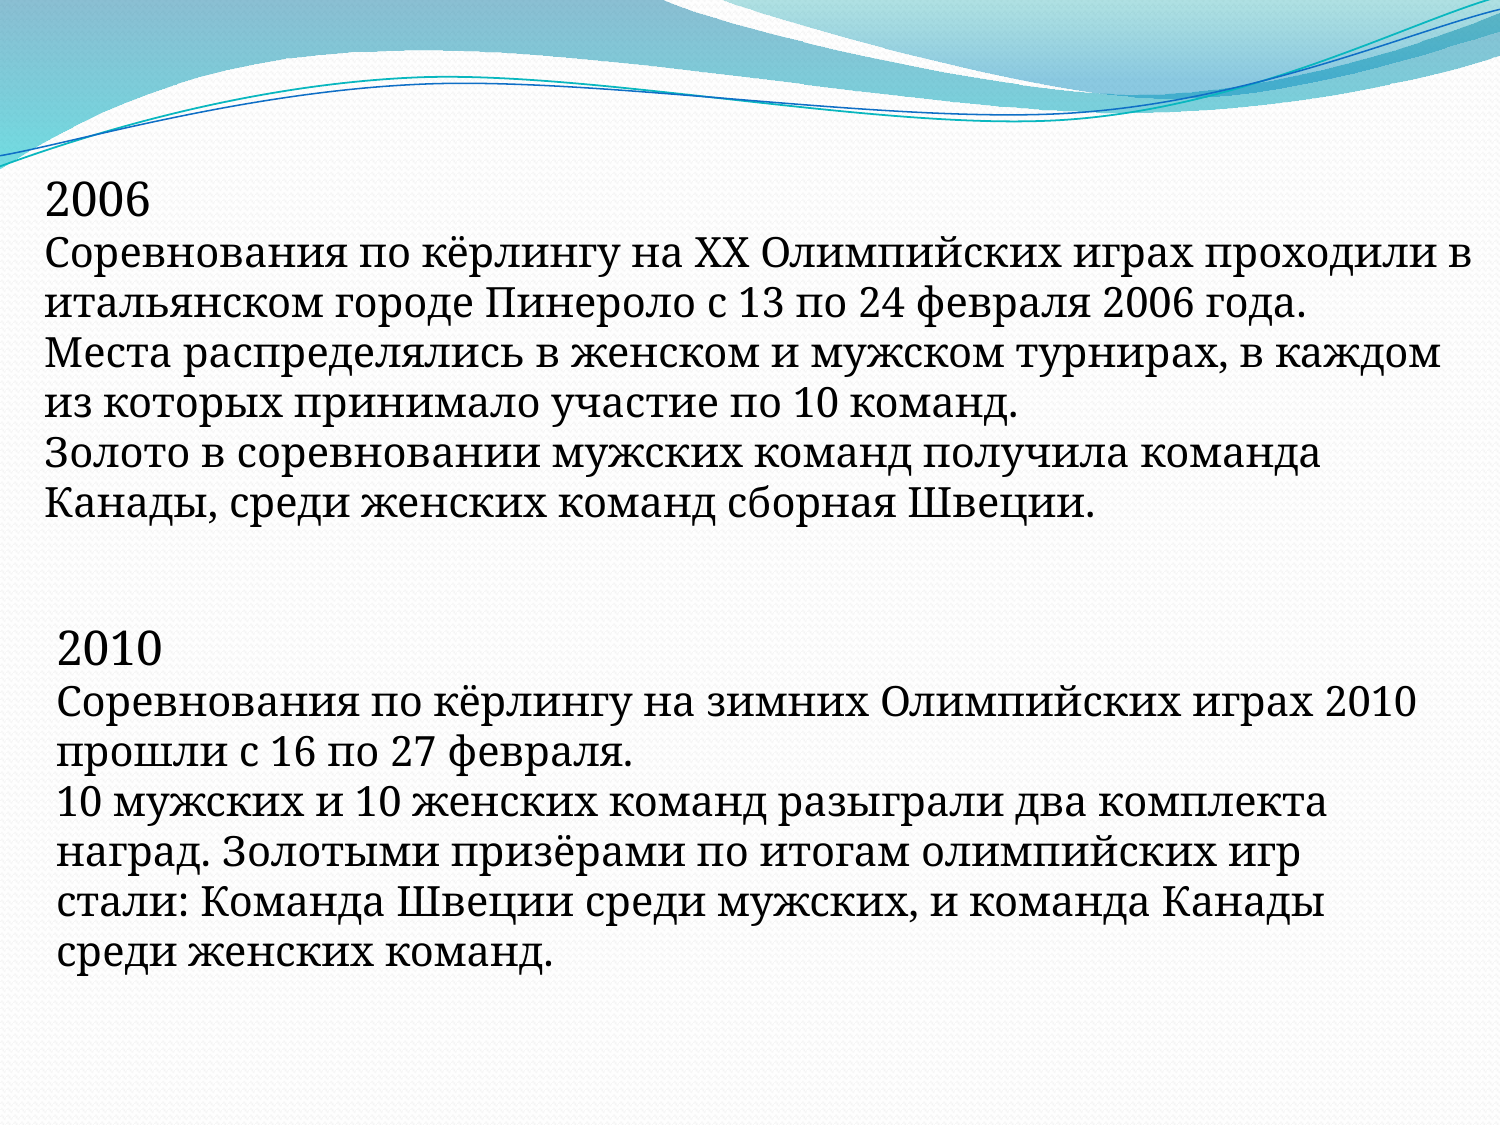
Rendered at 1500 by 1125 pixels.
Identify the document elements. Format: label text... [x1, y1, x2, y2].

text_box 2010 Соревнования по кёрлингу на зимних Олимпийских играх 2010 прошли с 16 по 27 февраля. 10 мужских и 10 женских команд разыграли два комплекта наград. Золотыми призёрами по итогам олимпийских игр стали: Команда Швеции среди мужских, и команда Канады среди женских команд. [41, 609, 1459, 983]
text_box 2006 Соревнования по кёрлингу на XX Олимпийских играх проходили в итальянском городе Пинероло с 13 по 24 февраля 2006 года. Места распределялись в женском и мужском турнирах, в каждом из которых принимало участие по 10 команд. Золото в соревновании мужских команд получила команда Канады, среди женских команд сборная Швеции. [29, 160, 1500, 534]
